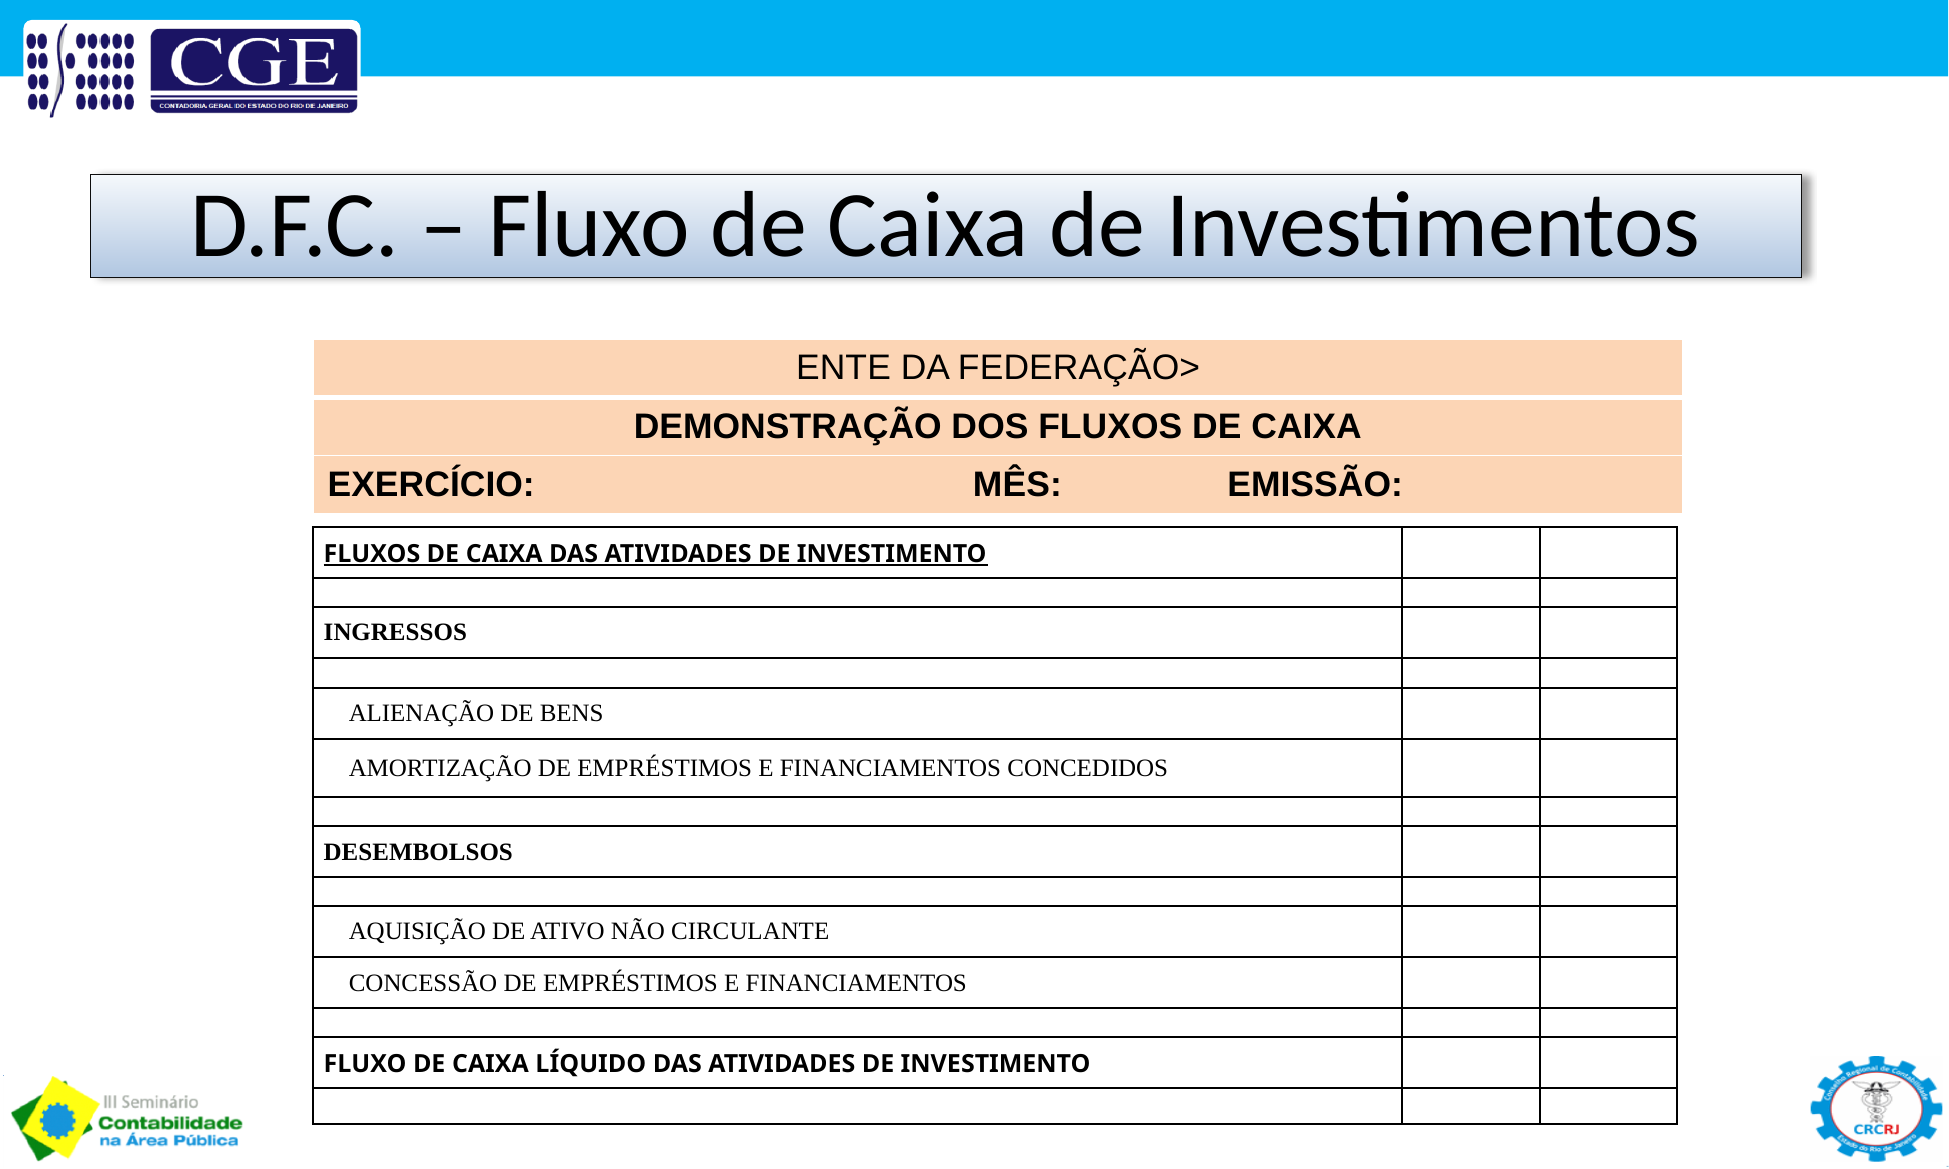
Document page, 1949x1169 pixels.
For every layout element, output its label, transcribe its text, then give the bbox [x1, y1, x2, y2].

table_header [1403, 528, 1539, 577]
table_cell ALIENAÇÃO DE BENS [314, 689, 1401, 738]
table_cell [1541, 1089, 1676, 1123]
table_cell [314, 798, 1401, 825]
picture [1803, 1056, 1949, 1167]
table_cell EXERCÍCIO: MÊS: EMISSÃO: [314, 456, 1682, 513]
table_cell [1403, 907, 1539, 956]
table_cell [1403, 1038, 1539, 1087]
table_cell [1541, 907, 1676, 956]
table_header ENTE DA FEDERAÇÃO> [314, 340, 1682, 395]
table_cell [1403, 1089, 1539, 1123]
table_cell [1403, 958, 1539, 1007]
table_cell [1403, 798, 1539, 825]
table_cell [1541, 689, 1676, 738]
table_cell INGRESSOS [314, 608, 1401, 657]
table_header FLUXOS DE CAIXA DAS ATIVIDADES DE INVESTIMENTO [314, 528, 1401, 577]
table_cell [1541, 579, 1676, 606]
table_cell [1541, 1038, 1676, 1087]
table_cell CONCESSÃO DE EMPRÉSTIMOS E FINANCIAMENTOS [314, 958, 1401, 1007]
table_header [1541, 528, 1676, 577]
table_cell [1403, 659, 1539, 687]
table_cell [314, 579, 1401, 606]
table_cell [1403, 827, 1539, 876]
table_cell [1403, 689, 1539, 738]
table_cell [314, 1089, 1401, 1123]
table_cell [1541, 958, 1676, 1007]
table_cell [1541, 878, 1676, 905]
table_cell [1403, 740, 1539, 796]
text_box D.F.C. – Fluxo de Caixa de Investimentos [90, 174, 1802, 278]
picture [3, 1075, 254, 1168]
table_cell [1541, 1009, 1676, 1036]
table_cell [1403, 608, 1539, 657]
table_cell [1541, 608, 1676, 657]
table_cell [1403, 878, 1539, 905]
table_cell AMORTIZAÇÃO DE EMPRÉSTIMOS E FINANCIAMENTOS CONCEDIDOS [314, 740, 1401, 796]
table_cell DESEMBOLSOS [314, 827, 1401, 876]
table_cell [314, 878, 1401, 905]
table_cell [1541, 827, 1676, 876]
table_cell AQUISIÇÃO DE ATIVO NÃO CIRCULANTE [314, 907, 1401, 956]
table_cell [314, 659, 1401, 687]
table_cell [1541, 798, 1676, 825]
picture [23, 20, 361, 118]
table_cell FLUXO DE CAIXA LÍQUIDO DAS ATIVIDADES DE INVESTIMENTO [314, 1038, 1401, 1087]
table_cell [1541, 740, 1676, 796]
table_cell [1403, 1009, 1539, 1036]
table_cell [1403, 579, 1539, 606]
table_cell DEMONSTRAÇÃO DOS FLUXOS DE CAIXA [314, 400, 1682, 455]
table_cell [314, 1009, 1401, 1036]
table_cell [1541, 659, 1676, 687]
